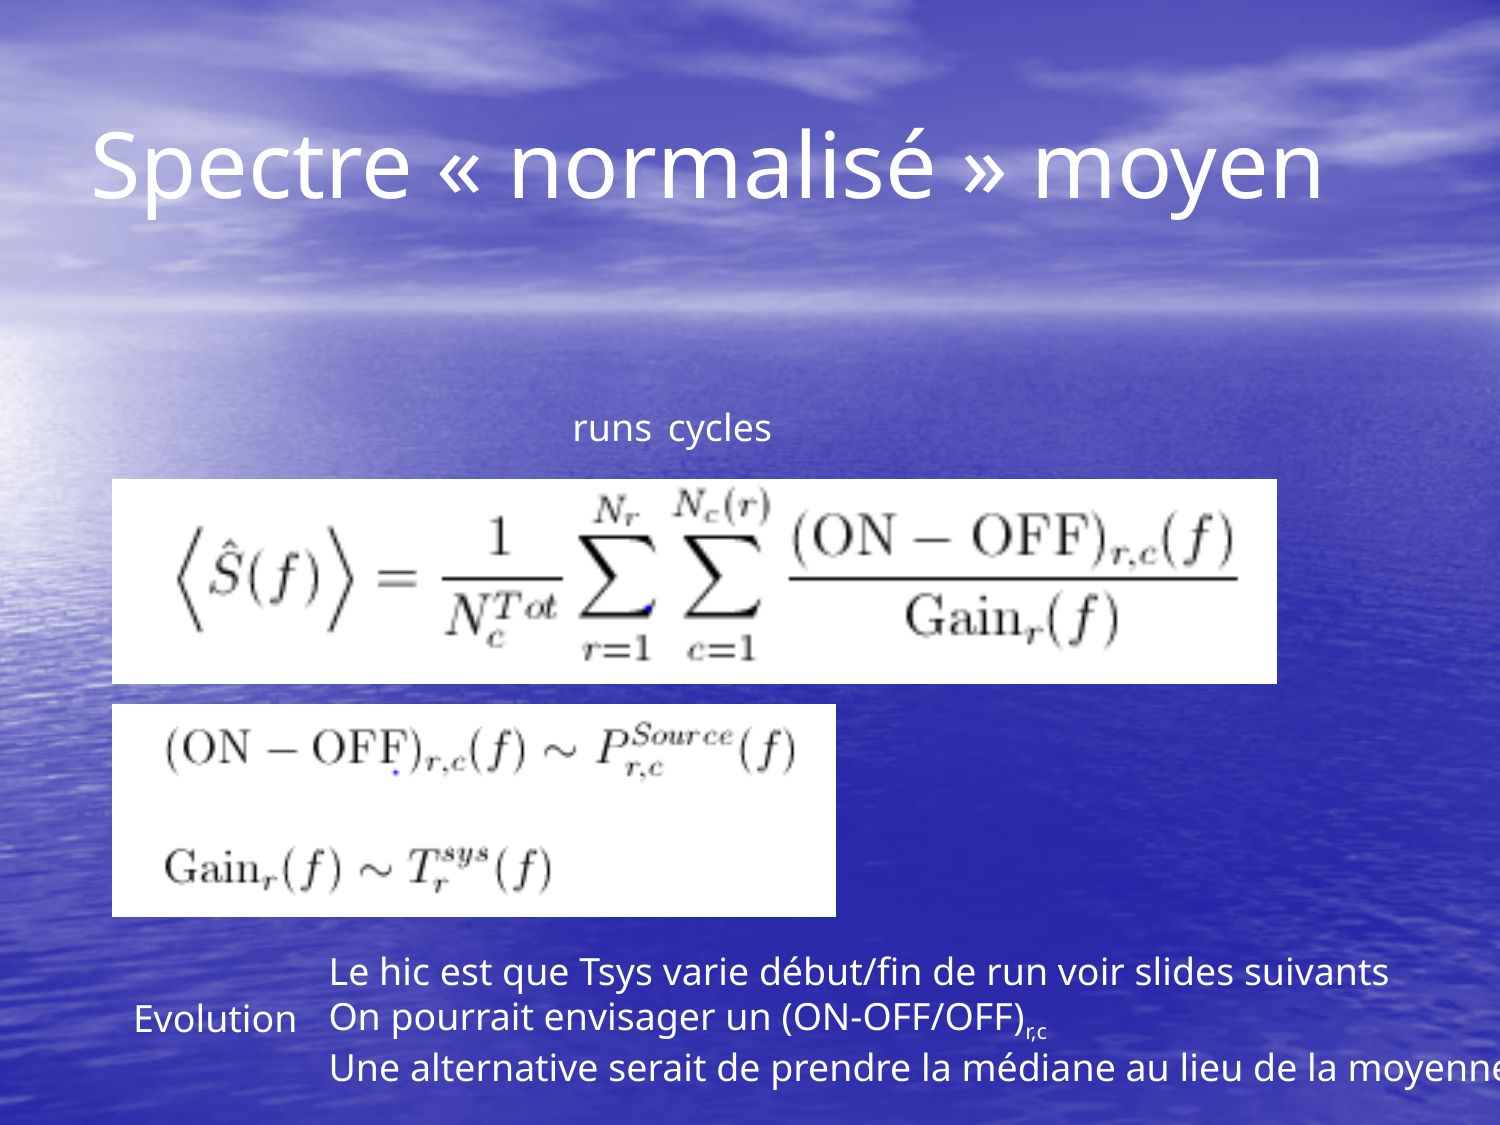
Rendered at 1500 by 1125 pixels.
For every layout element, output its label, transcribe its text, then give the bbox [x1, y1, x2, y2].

picture [111, 703, 836, 917]
text_box runs [557, 397, 653, 457]
text_box Evolution [118, 987, 313, 1048]
text_box Le hic est que Tsys varie début/fin de run voir slides suivants On pourrait envisager un (ON-OFF/OFF)r,c Une alternative serait de prendre la médiane au lieu de la moyenne [313, 940, 1500, 1097]
picture [111, 479, 1277, 684]
title Spectre « normalisé » moyen [74, 47, 1426, 276]
text_box cycles [653, 397, 787, 457]
